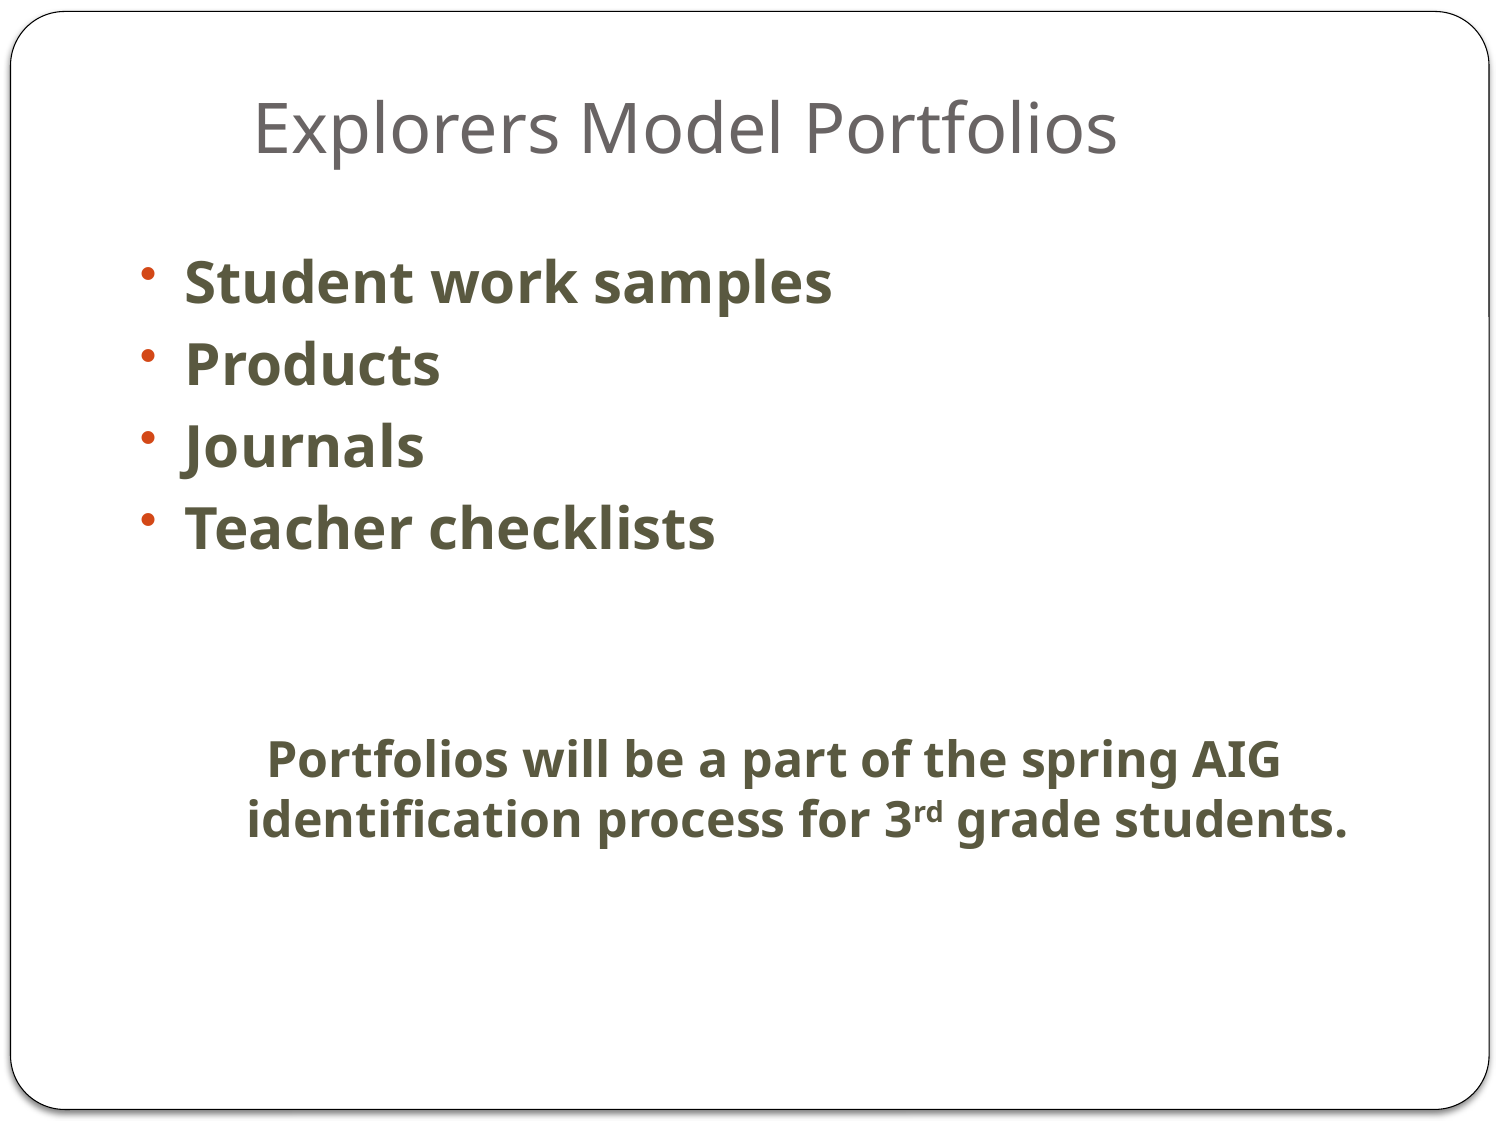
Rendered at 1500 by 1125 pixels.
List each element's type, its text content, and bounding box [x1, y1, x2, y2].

title Explorers Model Portfolios [237, 75, 1238, 183]
list Student work samples Products Journals Teacher checklists Portfolios will be a part of the spring AIG identification process for 3rd grade students. [125, 237, 1425, 986]
